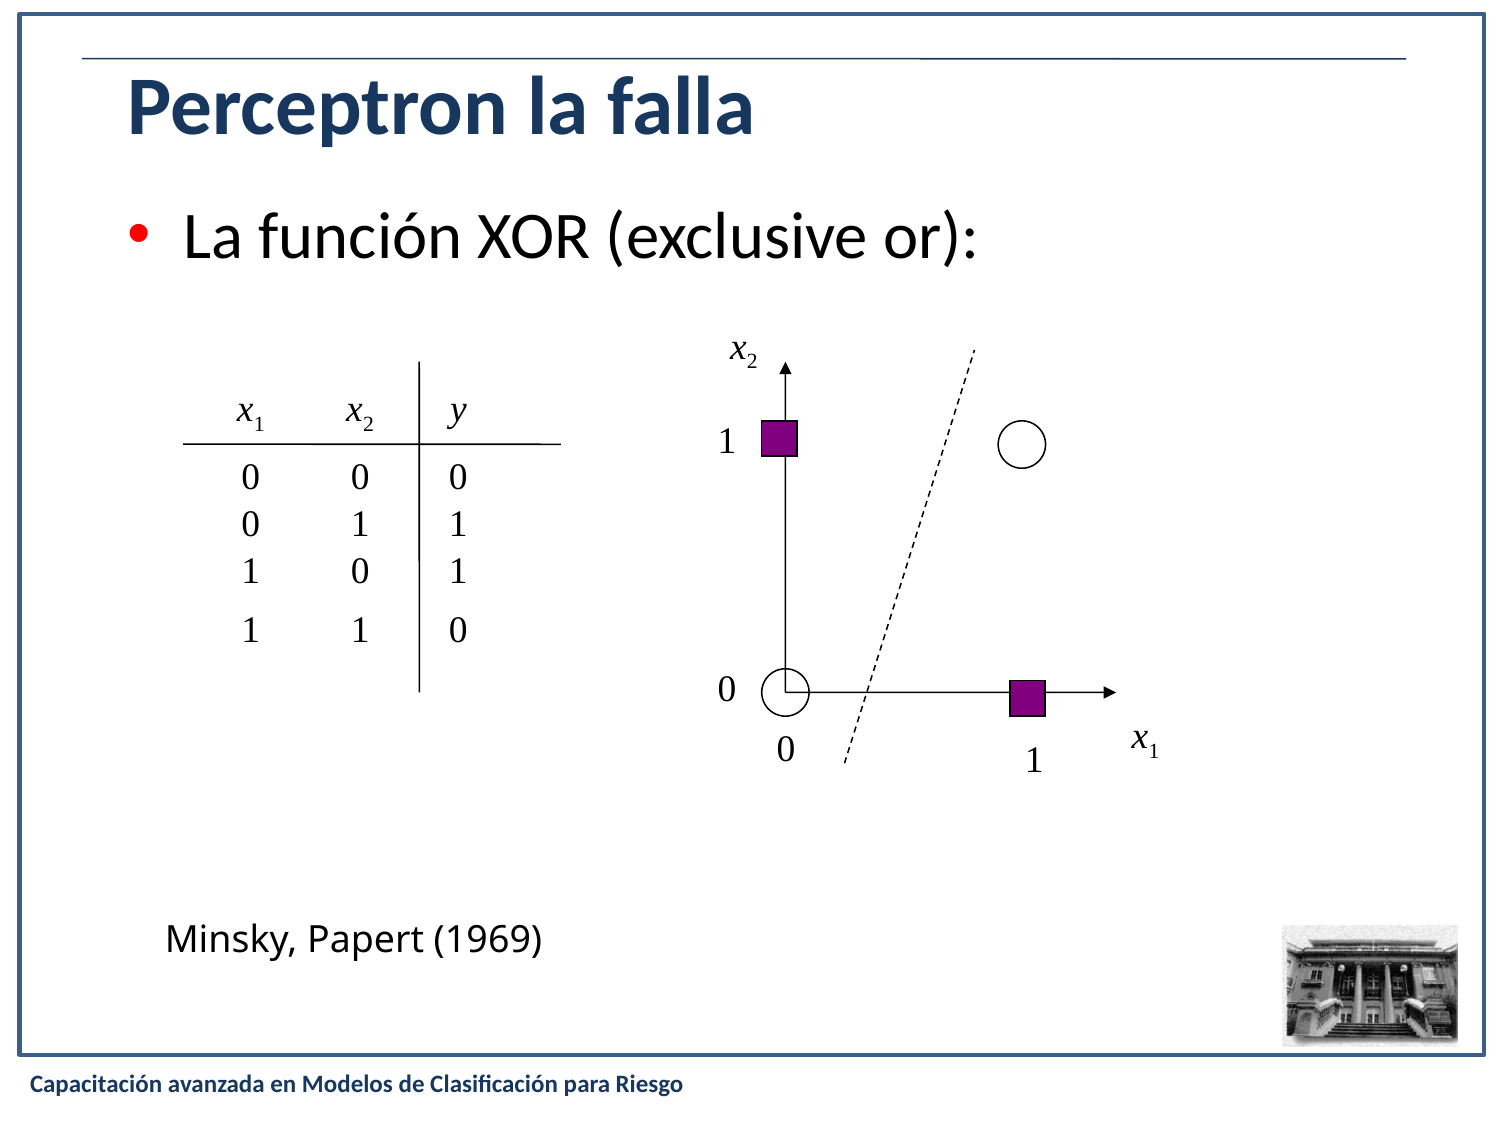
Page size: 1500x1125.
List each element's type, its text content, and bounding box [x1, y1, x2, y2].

text_box 0 [336, 445, 385, 491]
text_box 0 [702, 656, 752, 717]
text_box y [435, 377, 482, 437]
text_box 0 [434, 598, 483, 658]
text_box 0 [434, 445, 483, 491]
list La función XOR (exclusive or): [112, 184, 1388, 860]
text_box [779, 361, 792, 420]
text_box 1 [336, 598, 385, 658]
text_box [761, 668, 810, 716]
text_box 0 [226, 445, 276, 491]
text_box [1009, 680, 1046, 717]
text_box [761, 420, 798, 457]
text_box [998, 420, 1046, 469]
text_box x2 [715, 314, 773, 381]
text_box 1 [1010, 727, 1059, 788]
text_box [1046, 686, 1117, 699]
title Perceptron la falla [112, 6, 1388, 184]
text_box 1 [434, 538, 483, 598]
text_box x1 [1116, 704, 1175, 770]
text_box 0 [761, 716, 811, 776]
text_box 0 [226, 491, 276, 538]
text_box Minsky, Papert (1969) [150, 907, 558, 968]
text_box 1 [336, 491, 385, 538]
text_box 1 [226, 538, 276, 598]
text_box 1 [434, 491, 483, 538]
text_box 0 [336, 538, 385, 598]
text_box 1 [702, 408, 752, 469]
text_box x1 [222, 377, 280, 443]
text_box x2 [331, 377, 389, 443]
picture [1282, 925, 1458, 1047]
text_box 1 [226, 598, 276, 658]
